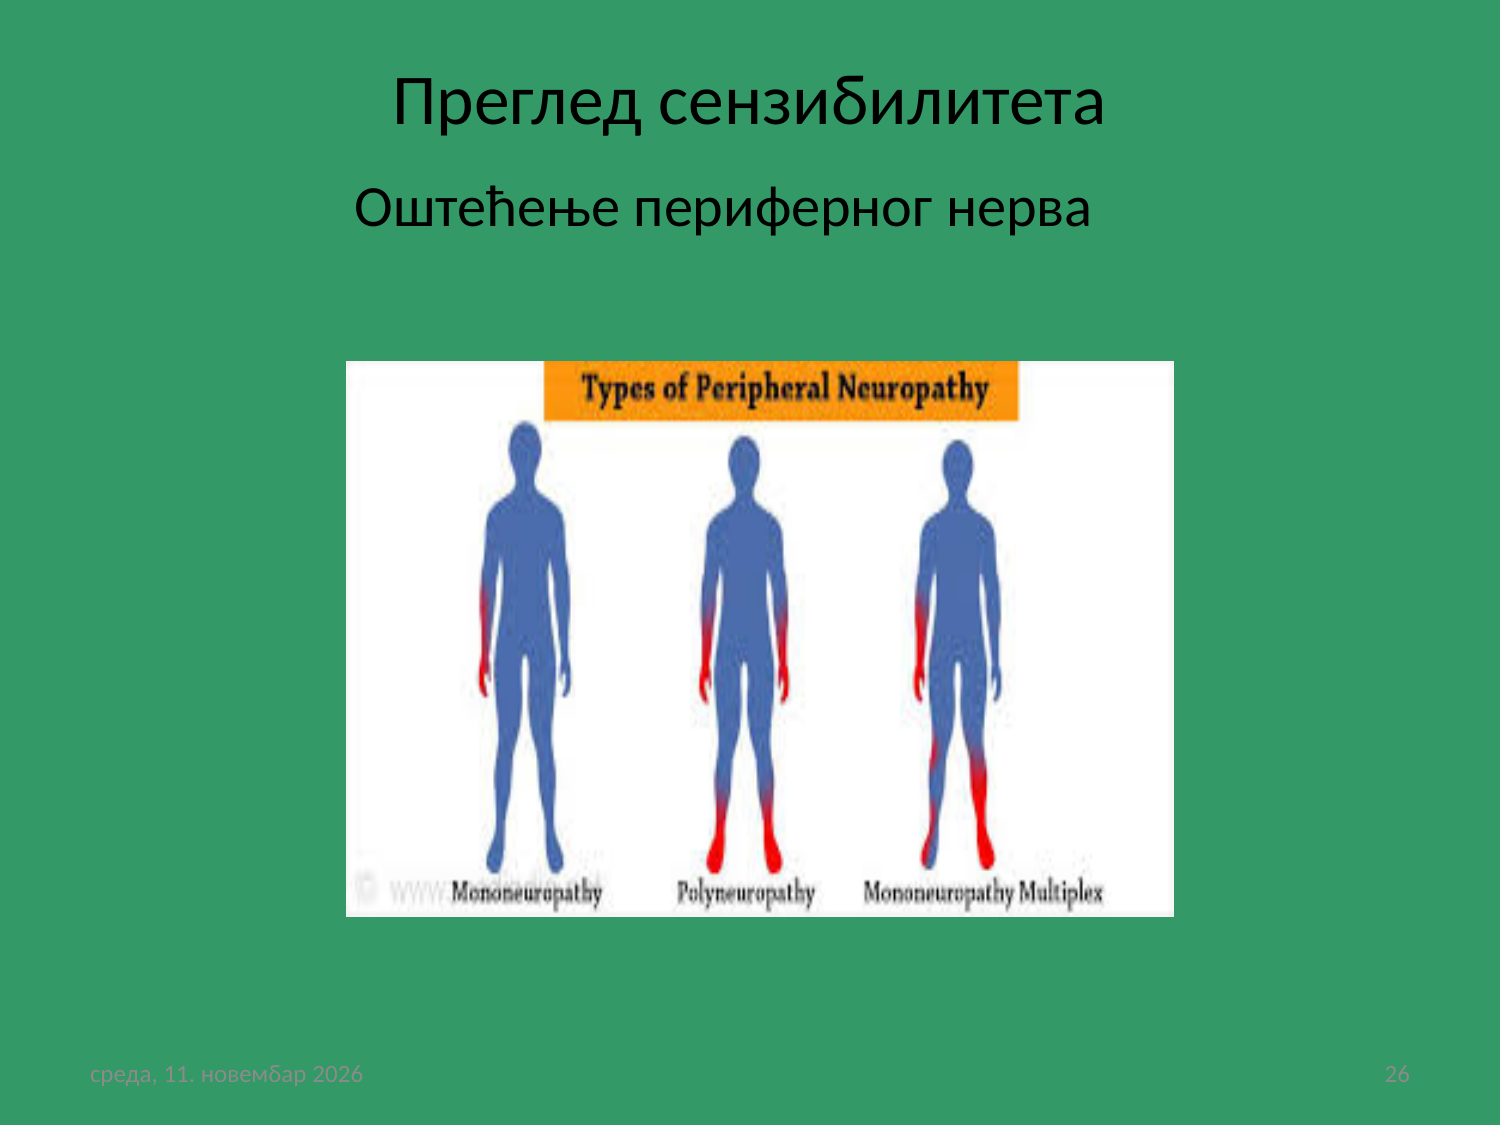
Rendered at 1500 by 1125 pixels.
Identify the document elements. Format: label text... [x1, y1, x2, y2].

list Оштећење периферног нерва [75, 160, 1425, 1094]
picture [346, 361, 1174, 918]
title Преглед сензибилитета [75, 45, 1425, 160]
slide_number субота, 30. јануар 2021 [75, 1042, 425, 1103]
slide_number 26 [1074, 1042, 1425, 1103]
